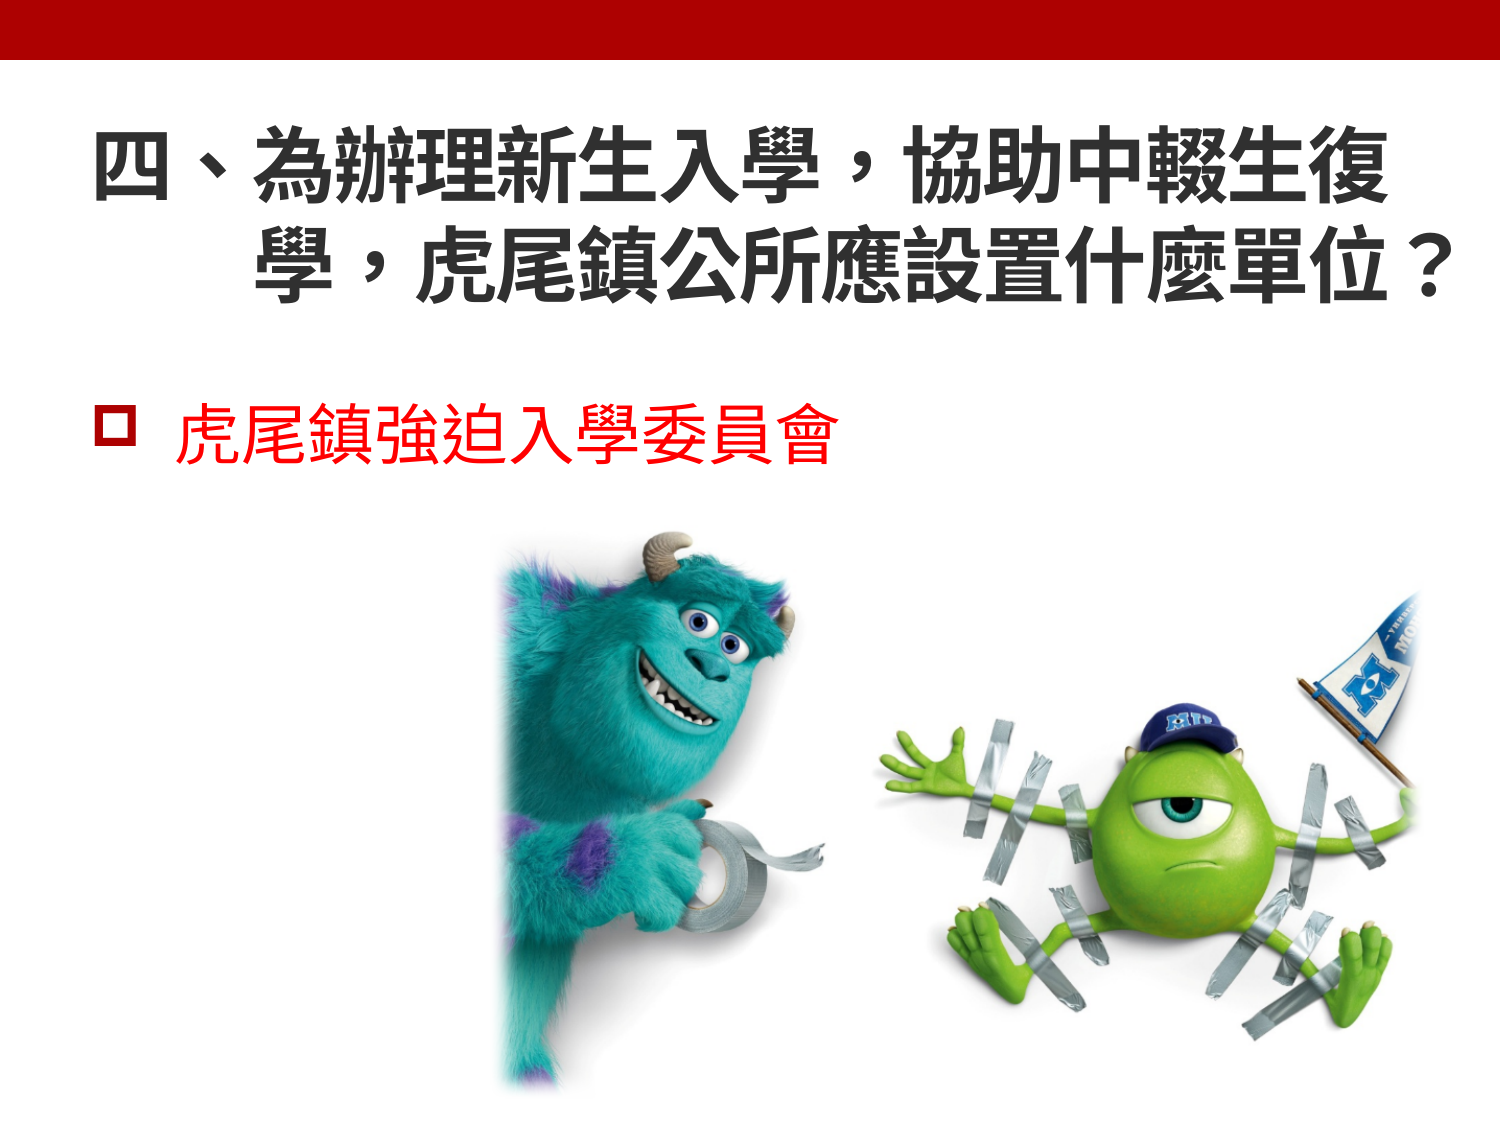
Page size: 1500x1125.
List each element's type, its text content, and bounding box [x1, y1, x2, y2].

list 虎尾鎮強迫入學委員會 [75, 385, 1425, 1063]
picture [489, 514, 1424, 1099]
title 四、為辦理新生入學，協助中輟生復 學，虎尾鎮公所應設置什麼單位？ [75, 87, 1425, 339]
